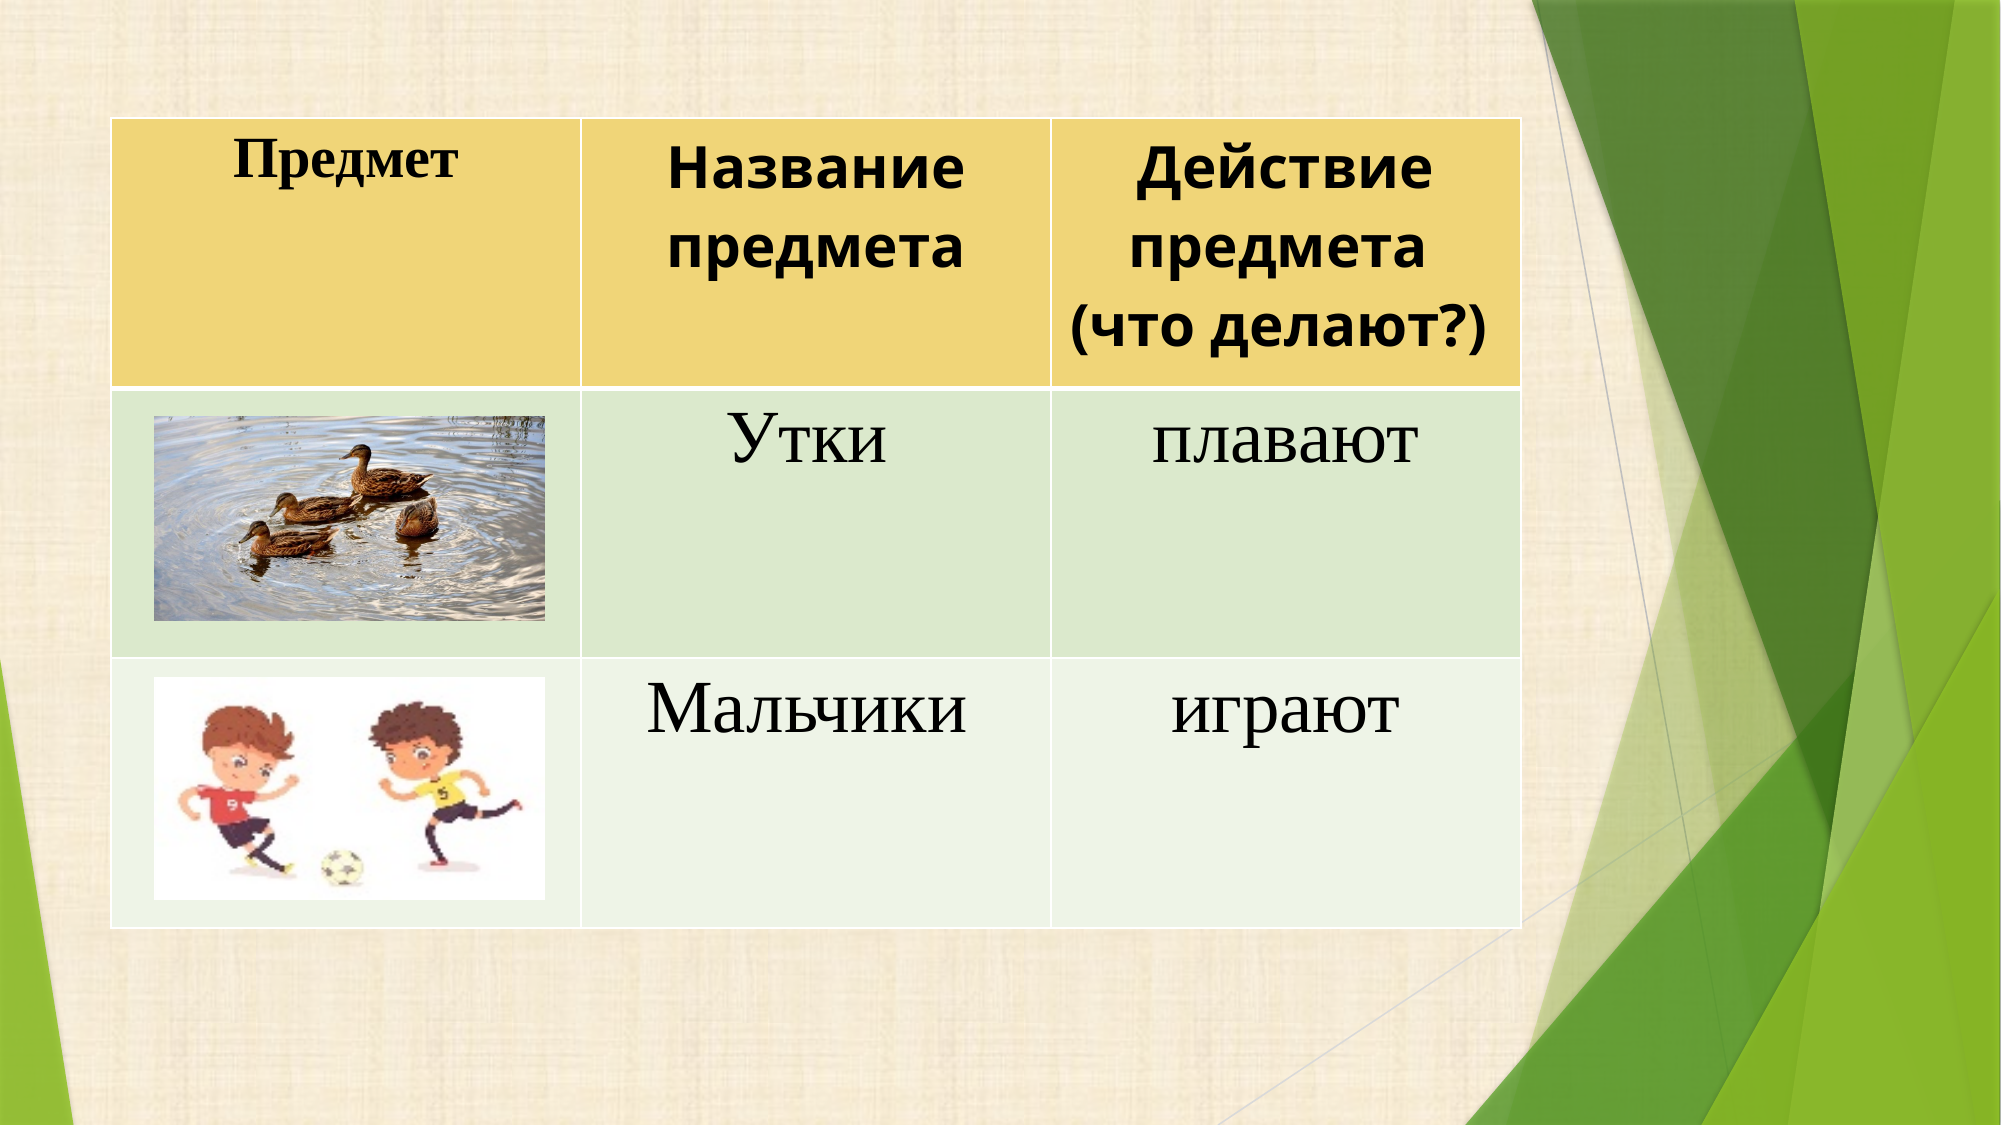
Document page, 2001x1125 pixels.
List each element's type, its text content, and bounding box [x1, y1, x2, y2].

picture [154, 416, 546, 622]
table_cell Мальчики [582, 659, 1050, 927]
table_header Предмет [112, 119, 580, 386]
table_cell [112, 659, 580, 927]
table_header Действие предмета (что делают?) [1052, 119, 1520, 386]
table_header Название предмета [582, 119, 1050, 386]
table_cell плавают [1052, 391, 1520, 657]
table_cell играют [1052, 659, 1520, 927]
table_cell Утки [582, 391, 1050, 657]
picture [154, 676, 546, 901]
table_cell [112, 391, 580, 657]
